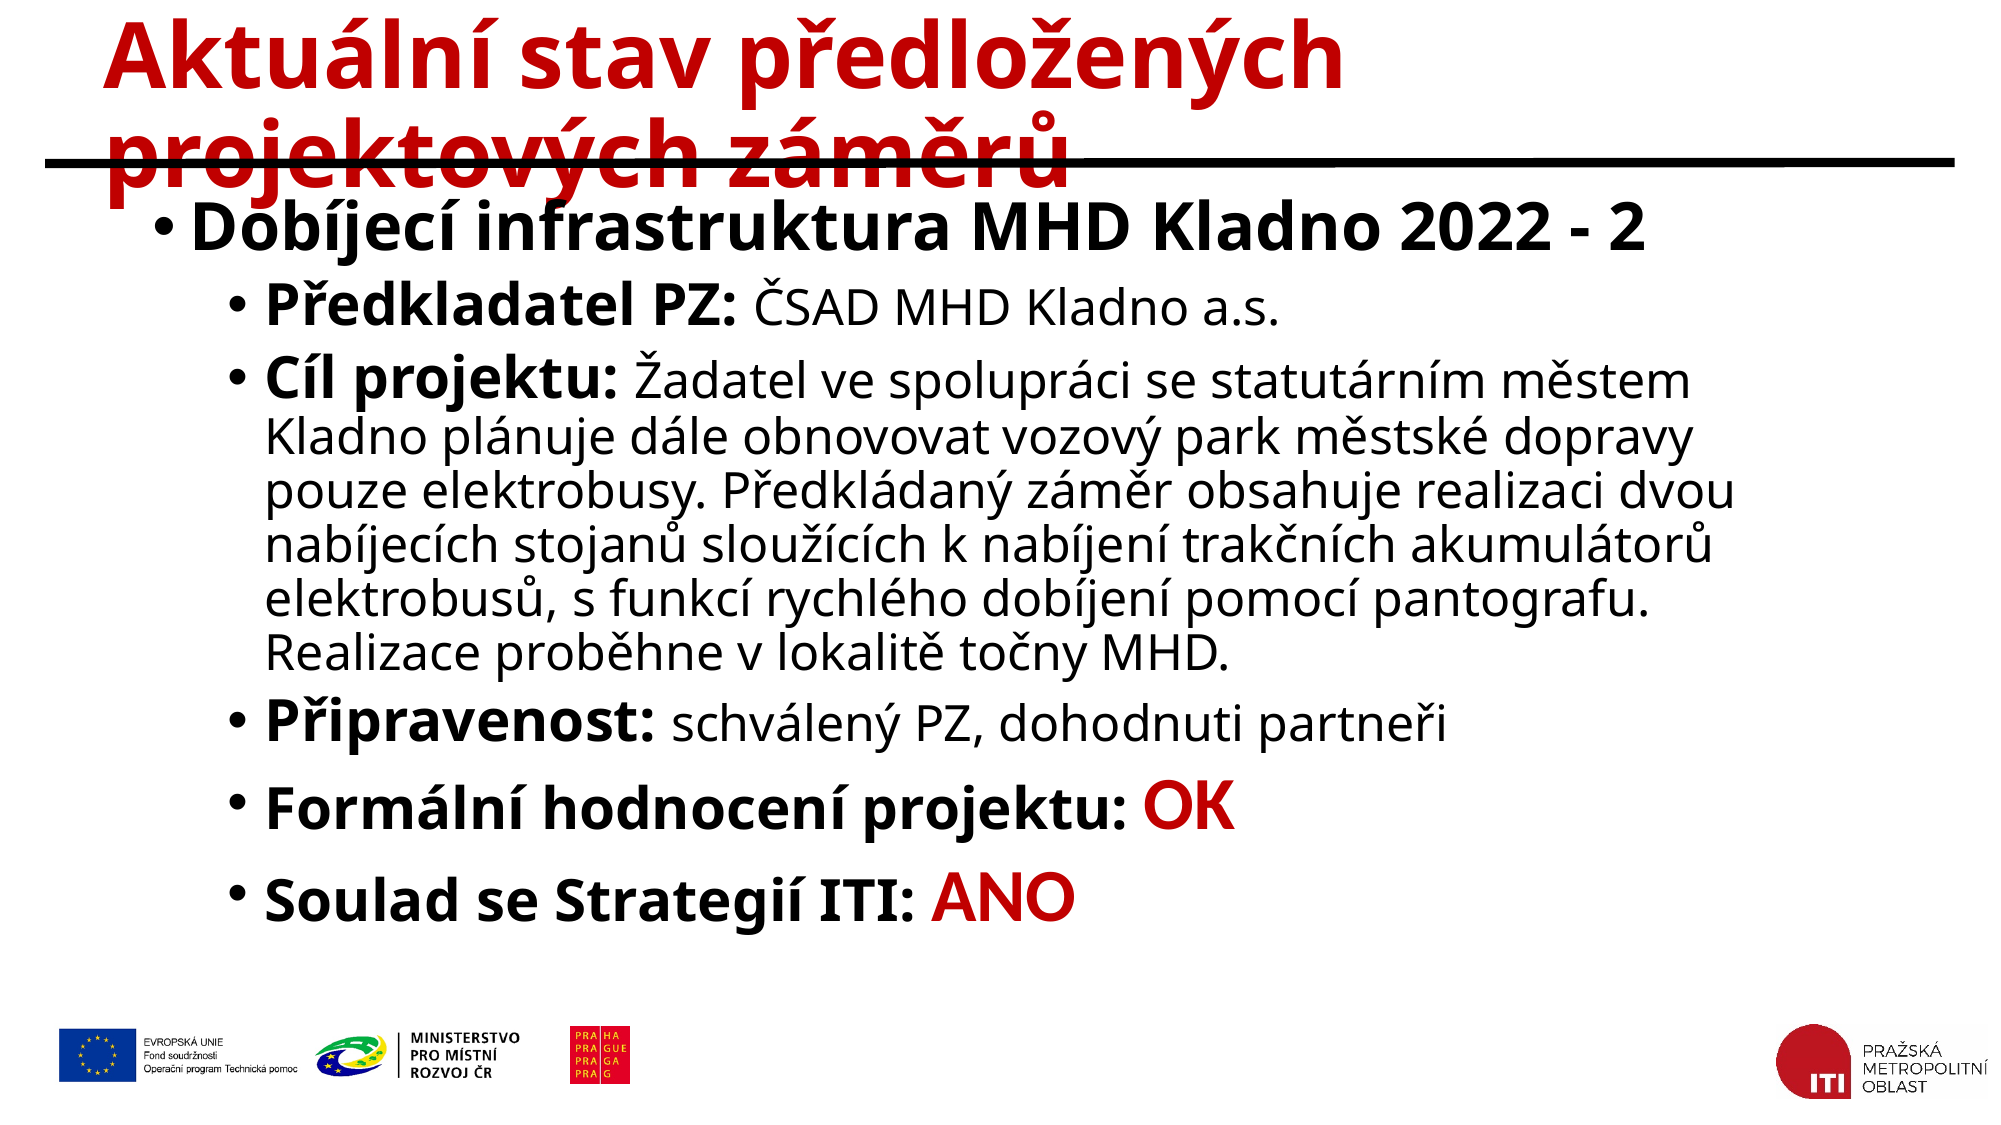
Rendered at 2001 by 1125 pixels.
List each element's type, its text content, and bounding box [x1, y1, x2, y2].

title Aktuální stav předložených projektových záměrů [88, 0, 1863, 158]
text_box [42, 1011, 630, 1099]
picture [1776, 1024, 1988, 1099]
title Aktuální stav předložených projektových záměrů [88, 168, 1863, 218]
list Dobíjecí infrastruktura MHD Kladno 2022 - 2 Předkladatel PZ: ČSAD MHD Kladno a.s. Cíl projektu: Žadatel ve spolupráci se statutárním městem Kladno plánuje dále obnovovat vozový park městské dopravy pouze elektrobusy. Předkládaný záměr obsahuje realizaci dvou nabíjecích stojanů sloužících k nabíjení trakčních akumulátorů elektrobusů, s funkcí rychlého dobíjení pomocí pantografu. Realizace proběhne v lokalitě točny MHD. Připravenost: schválený PZ, dohodnuti partneři Formální hodnocení projektu: OK Soulad se Strategií ITI: ANO [137, 185, 1863, 1074]
